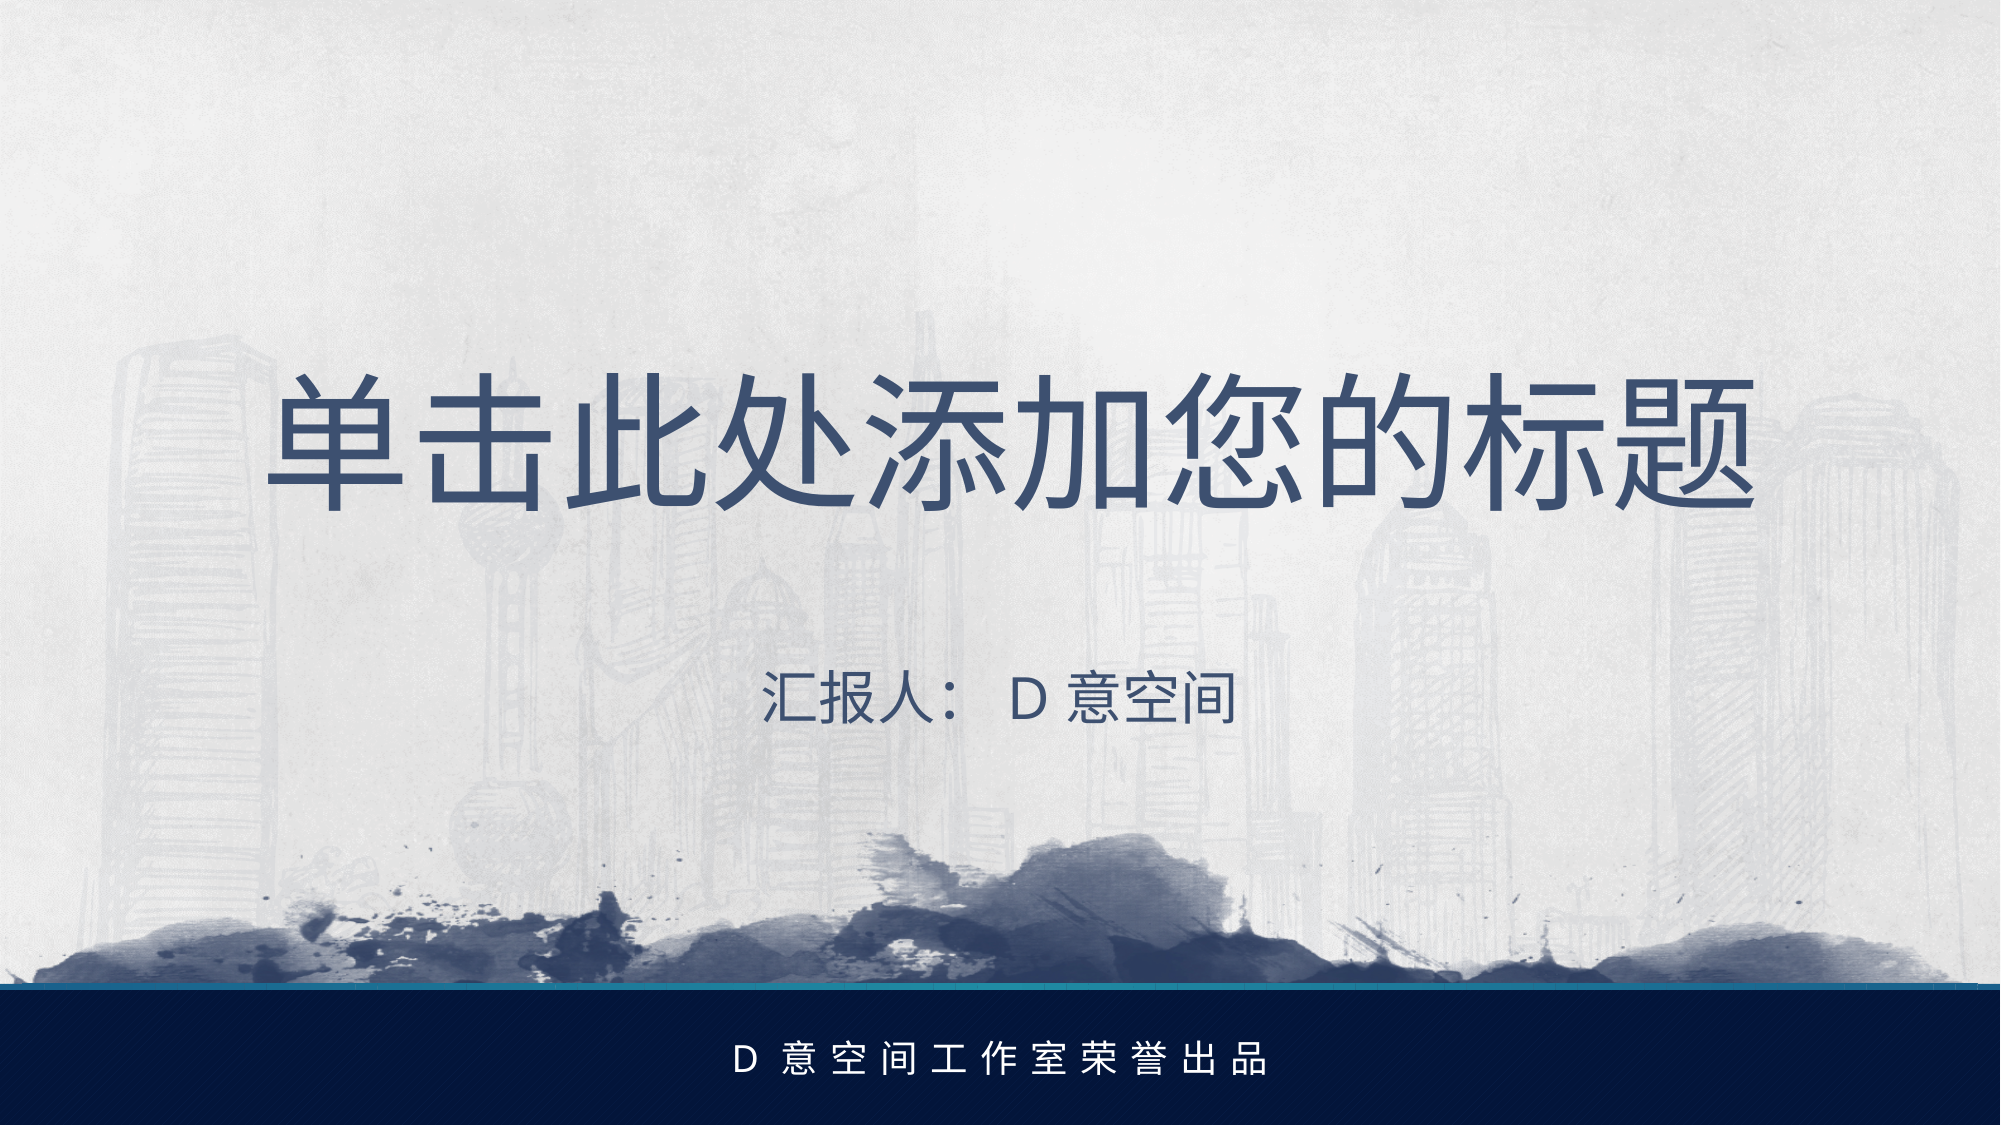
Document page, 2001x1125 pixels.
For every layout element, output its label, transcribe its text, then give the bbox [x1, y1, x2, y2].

text_box D意空间工作室荣誉出品 [716, 1027, 1284, 1087]
text_box 汇报人：D意空间 [746, 653, 1254, 739]
picture [5, 760, 1993, 983]
text_box 单击此处添加您的标题 [245, 342, 1775, 537]
